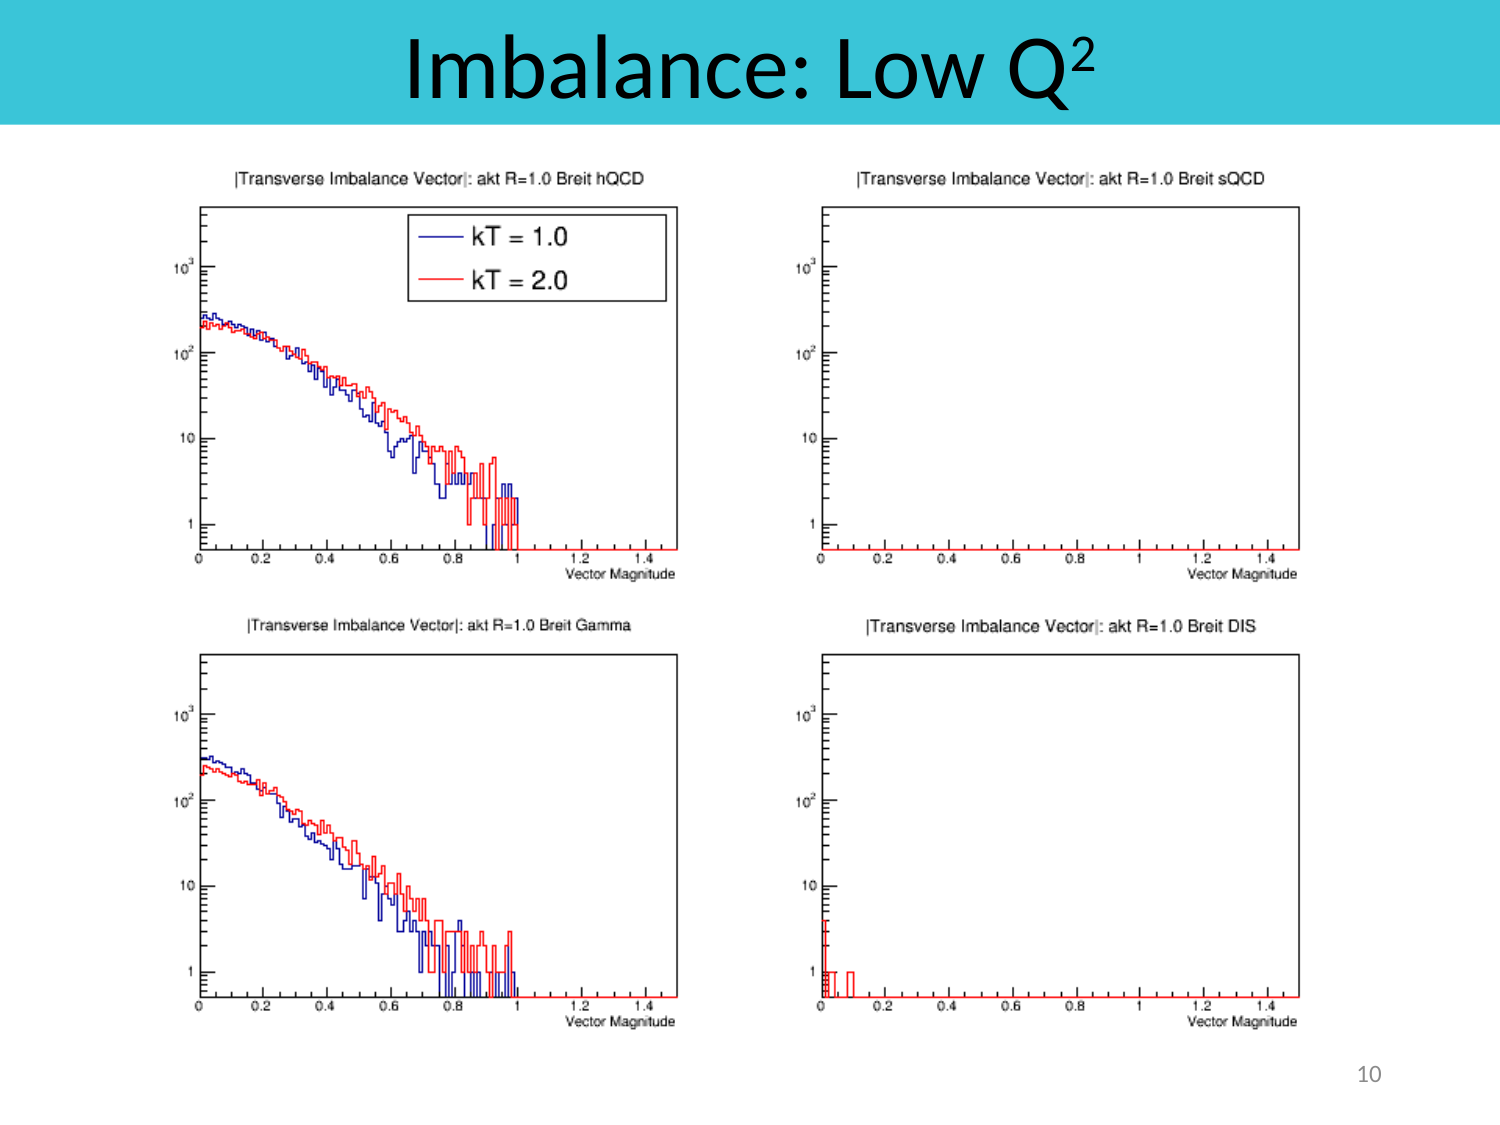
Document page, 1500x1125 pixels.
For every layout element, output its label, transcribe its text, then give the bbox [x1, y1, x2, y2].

picture [128, 155, 1372, 1050]
slide_number 10 [1059, 1042, 1397, 1103]
text_box Imbalance: Low Q2 [0, 0, 1500, 125]
